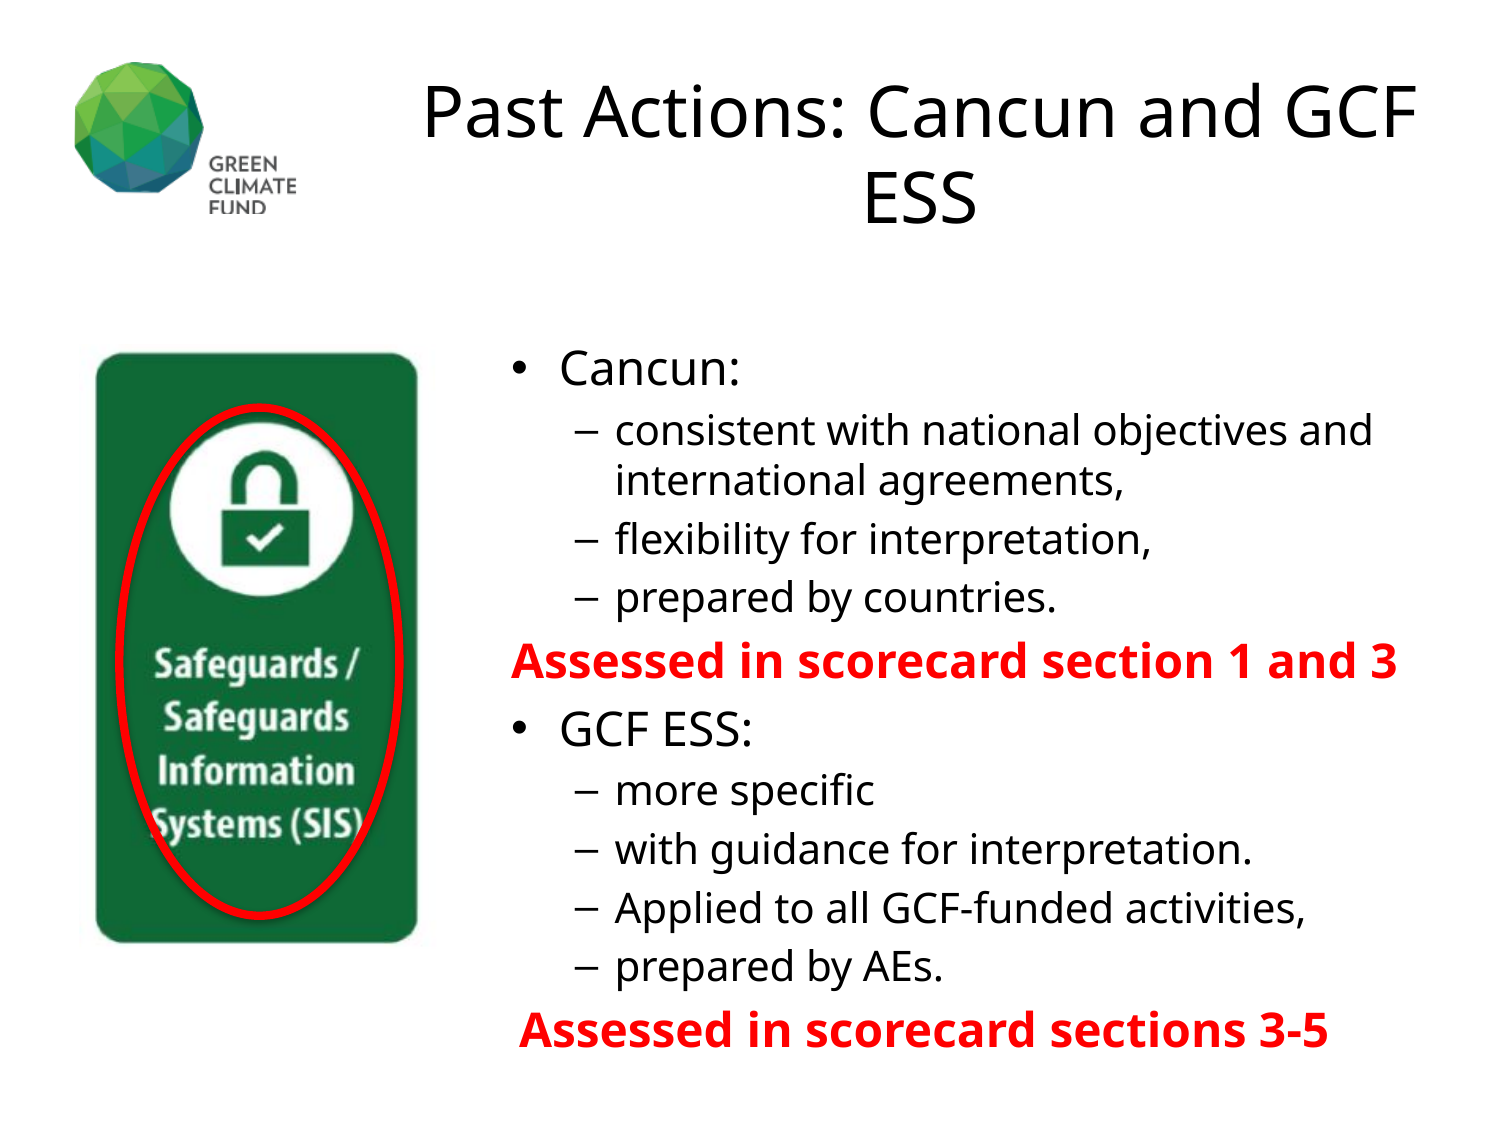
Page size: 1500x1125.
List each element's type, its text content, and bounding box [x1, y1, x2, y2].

title Past Actions: Cancun and GCF ESS [364, 58, 1476, 246]
picture [79, 343, 440, 980]
list Cancun: consistent with national objectives and international agreements, flexibility for interpretation, prepared by countries. Assessed in scorecard section 1 and 3 GCF ESS: more specific with guidance for interpretation. Applied to all GCF-funded activities, prepared by AEs. Assessed in scorecard sections 3-5 [496, 330, 1477, 1076]
